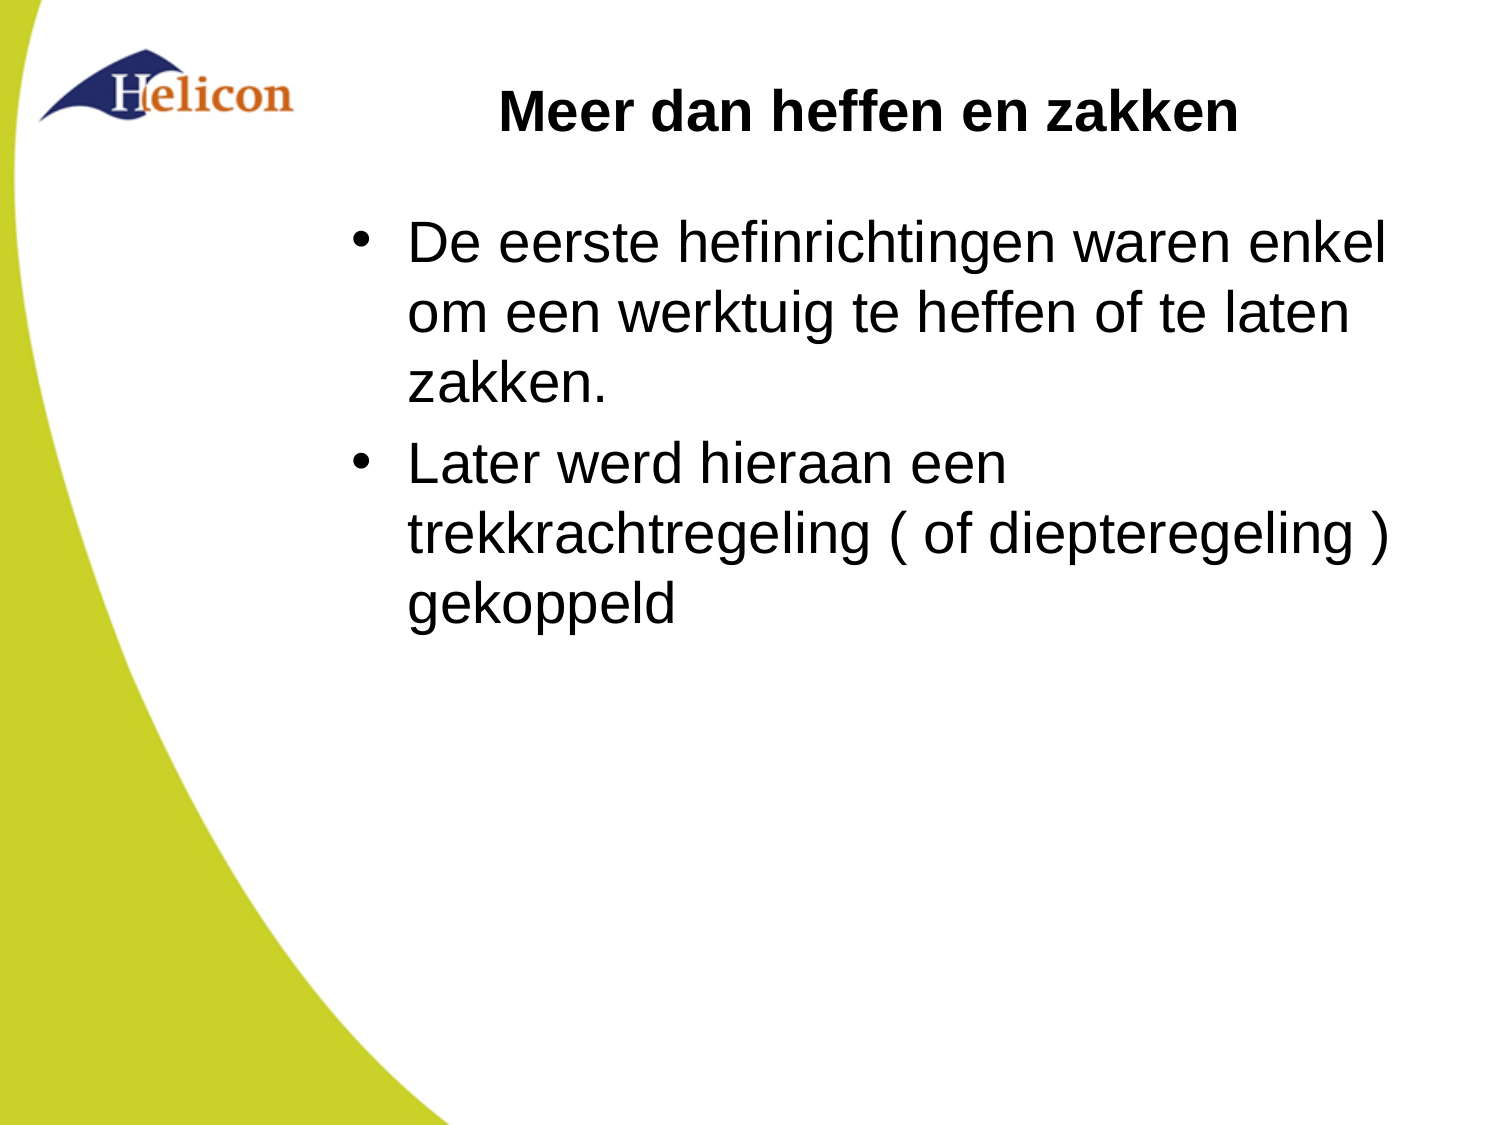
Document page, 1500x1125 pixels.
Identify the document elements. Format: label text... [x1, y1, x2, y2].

title Meer dan heffen en zakken [324, 54, 1415, 161]
list De eerste hefinrichtingen waren enkel om een werktuig te heffen of te laten zakken. Later werd hieraan een trekkrachtregeling ( of diepteregeling ) gekoppeld [336, 196, 1425, 1005]
picture [0, 0, 1500, 1125]
